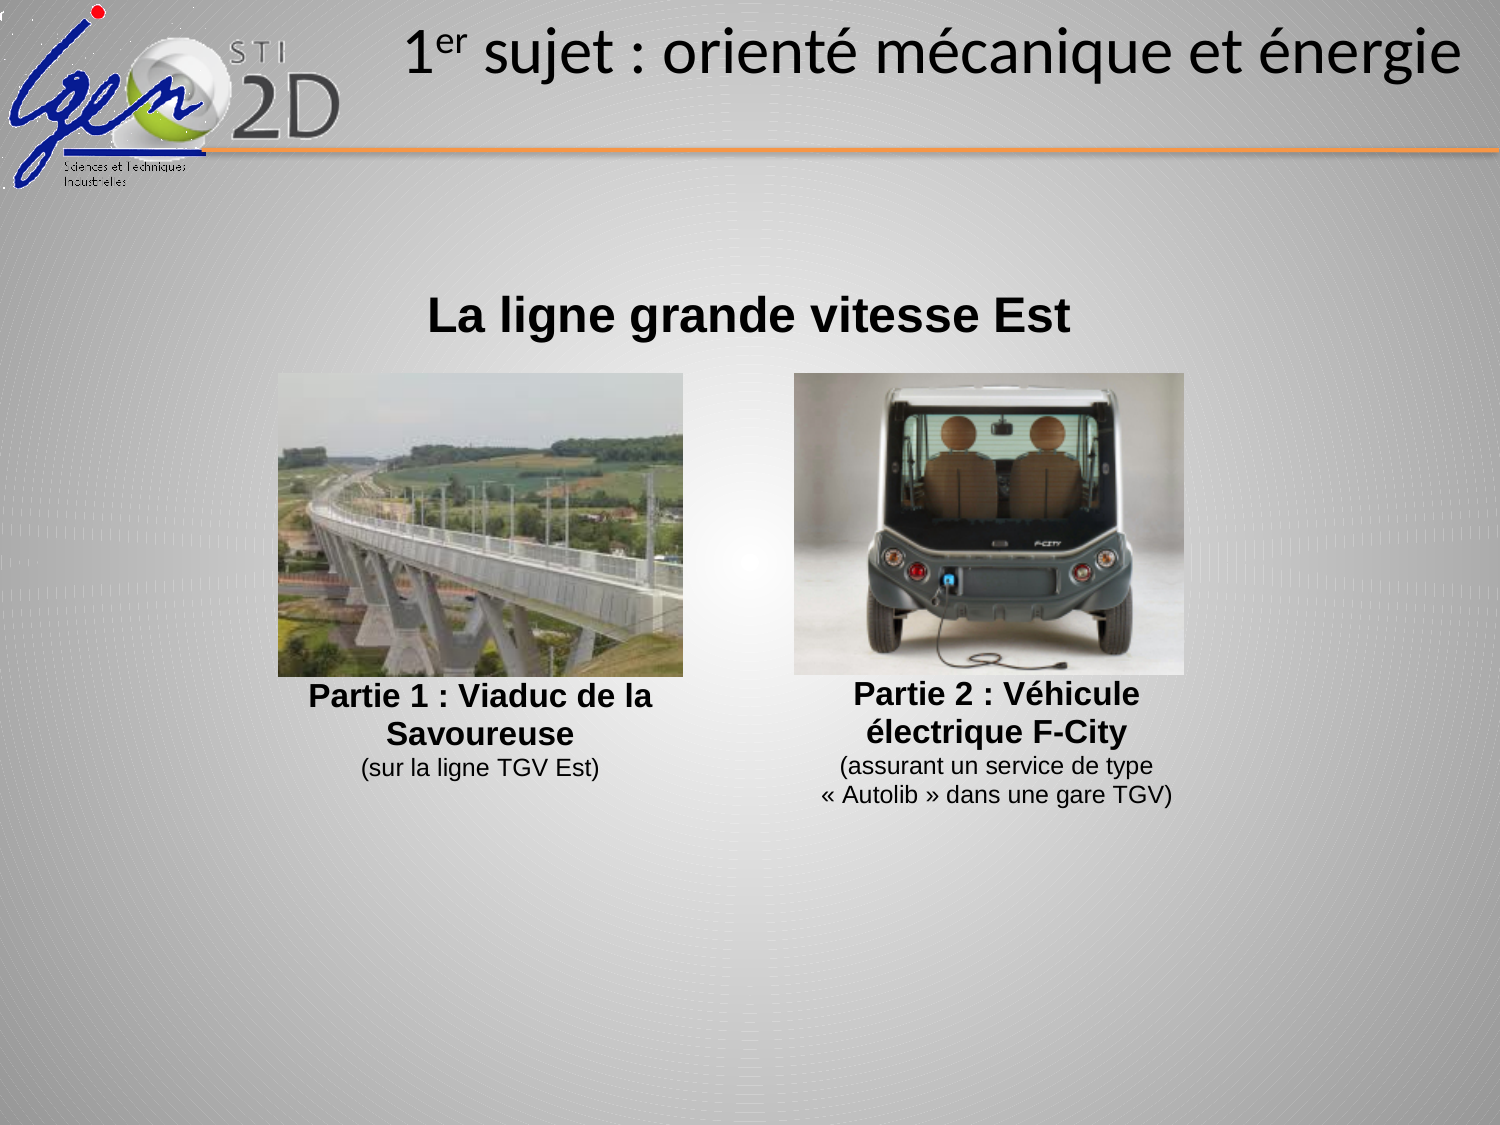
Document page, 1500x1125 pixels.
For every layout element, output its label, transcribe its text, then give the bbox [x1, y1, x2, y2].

picture [0, 4, 343, 192]
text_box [228, 286, 1272, 839]
picture [197, 147, 204, 159]
title 1er sujet : orienté mécanique et énergie [364, 0, 1500, 150]
